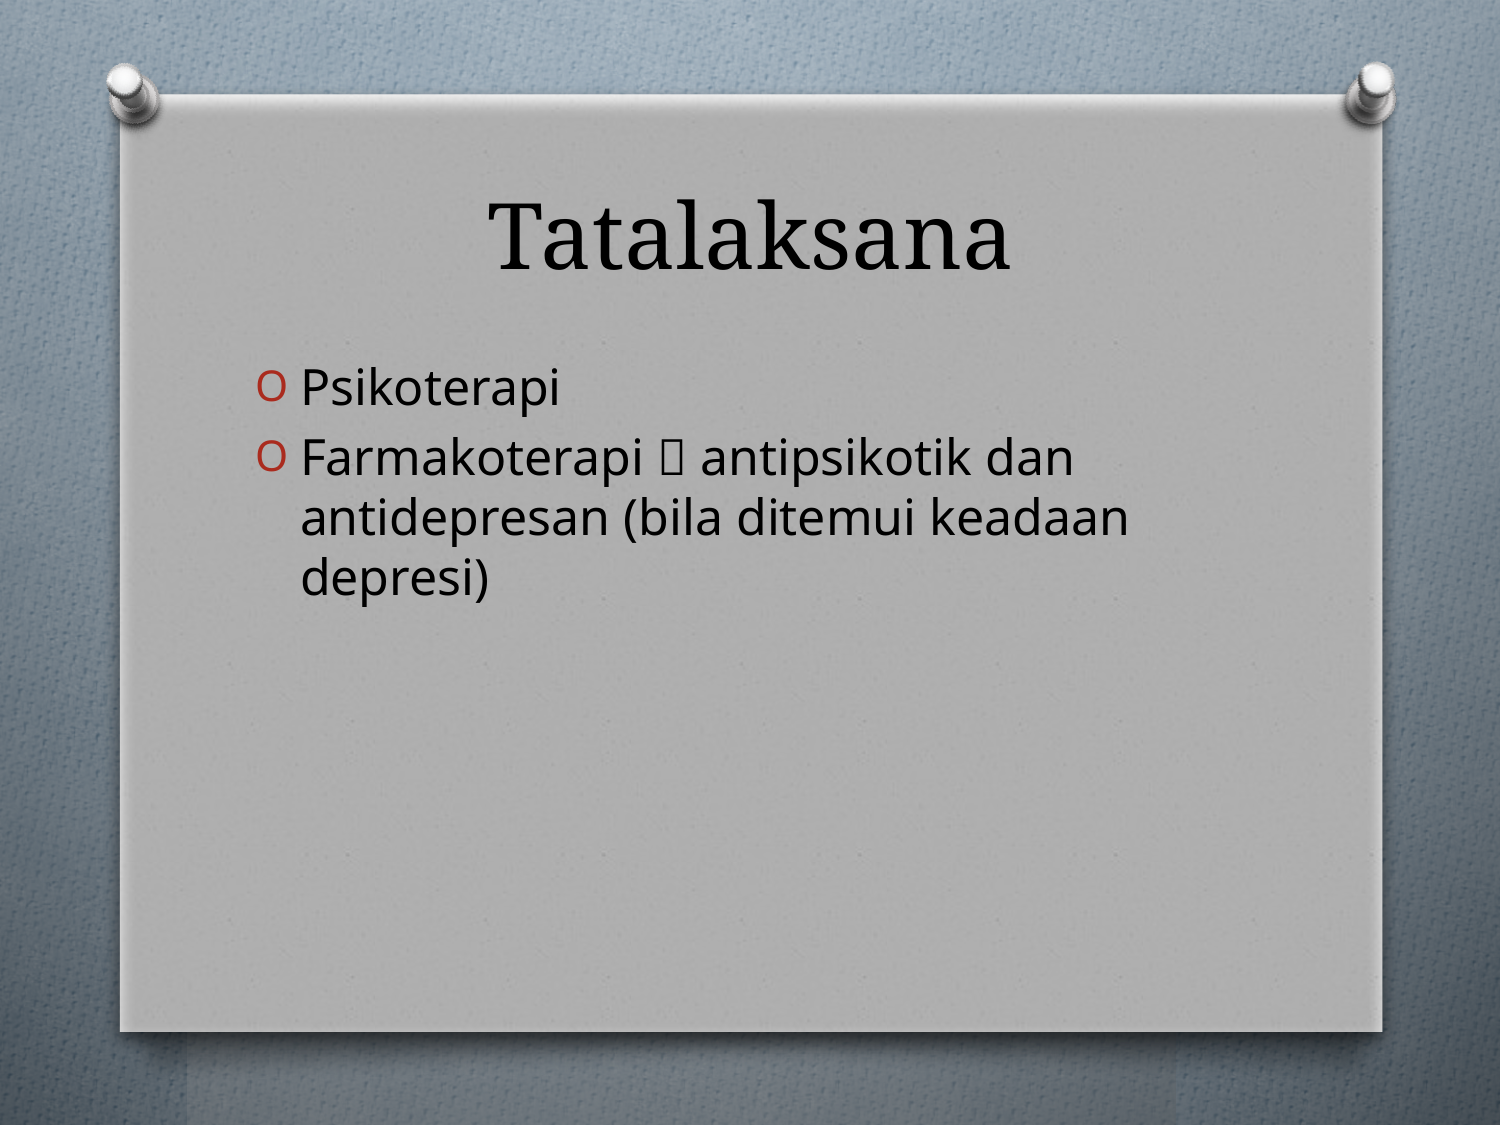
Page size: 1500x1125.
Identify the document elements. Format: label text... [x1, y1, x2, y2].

picture [75, 29, 198, 153]
picture [1317, 35, 1439, 156]
title Tatalaksana [179, 134, 1323, 332]
list Psikoterapi Farmakoterapi  antipsikotik dan antidepresan (bila ditemui keadaan depresi) [240, 347, 1257, 939]
